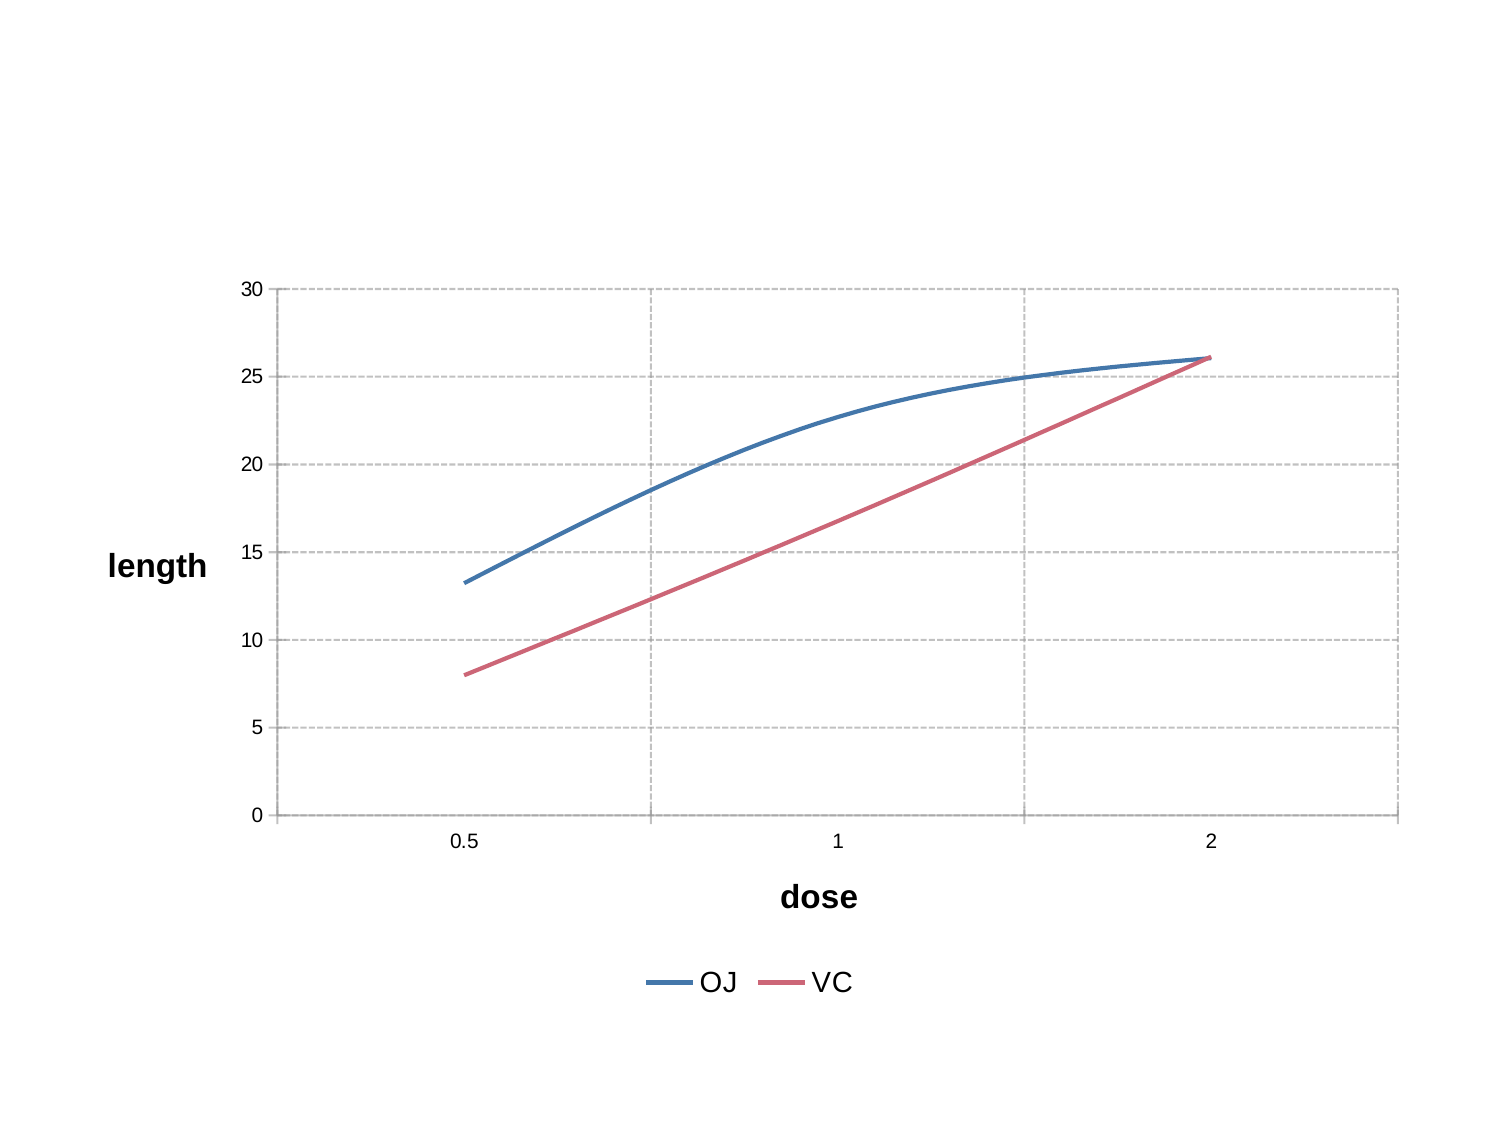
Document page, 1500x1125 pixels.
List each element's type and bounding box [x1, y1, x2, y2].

chart [74, 262, 1426, 1006]
